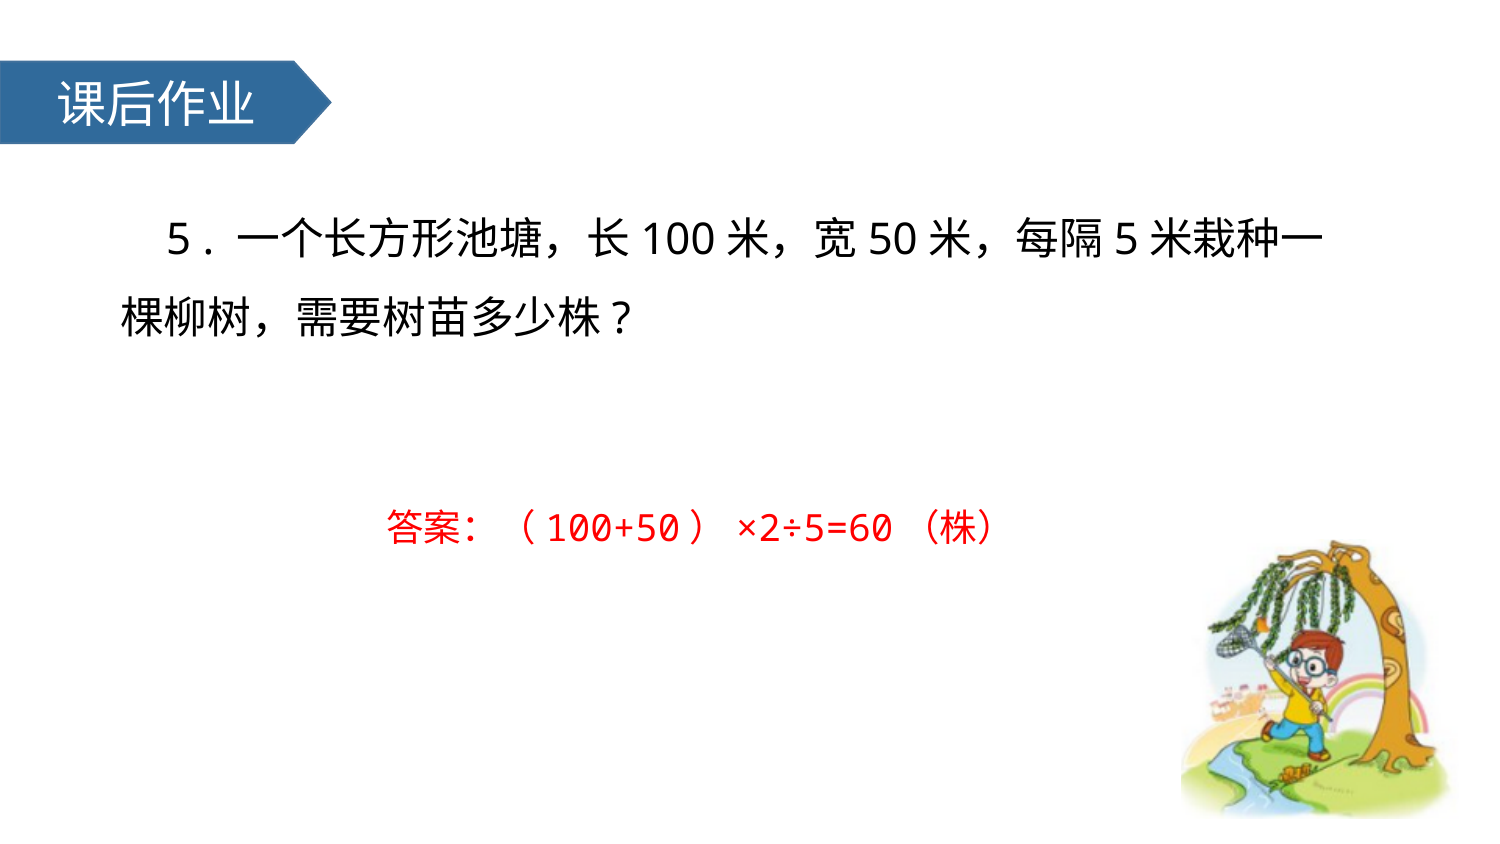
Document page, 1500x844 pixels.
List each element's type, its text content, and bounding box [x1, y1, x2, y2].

text_box 课后作业 [0, 61, 331, 144]
picture [1181, 539, 1460, 819]
text_box 5 . 一个长方形池塘，长100米，宽50米，每隔5米栽种一棵柳树，需要树苗多少株? [108, 179, 1359, 348]
text_box 答案：（100+50）×2÷5=60（株） [246, 476, 1155, 555]
